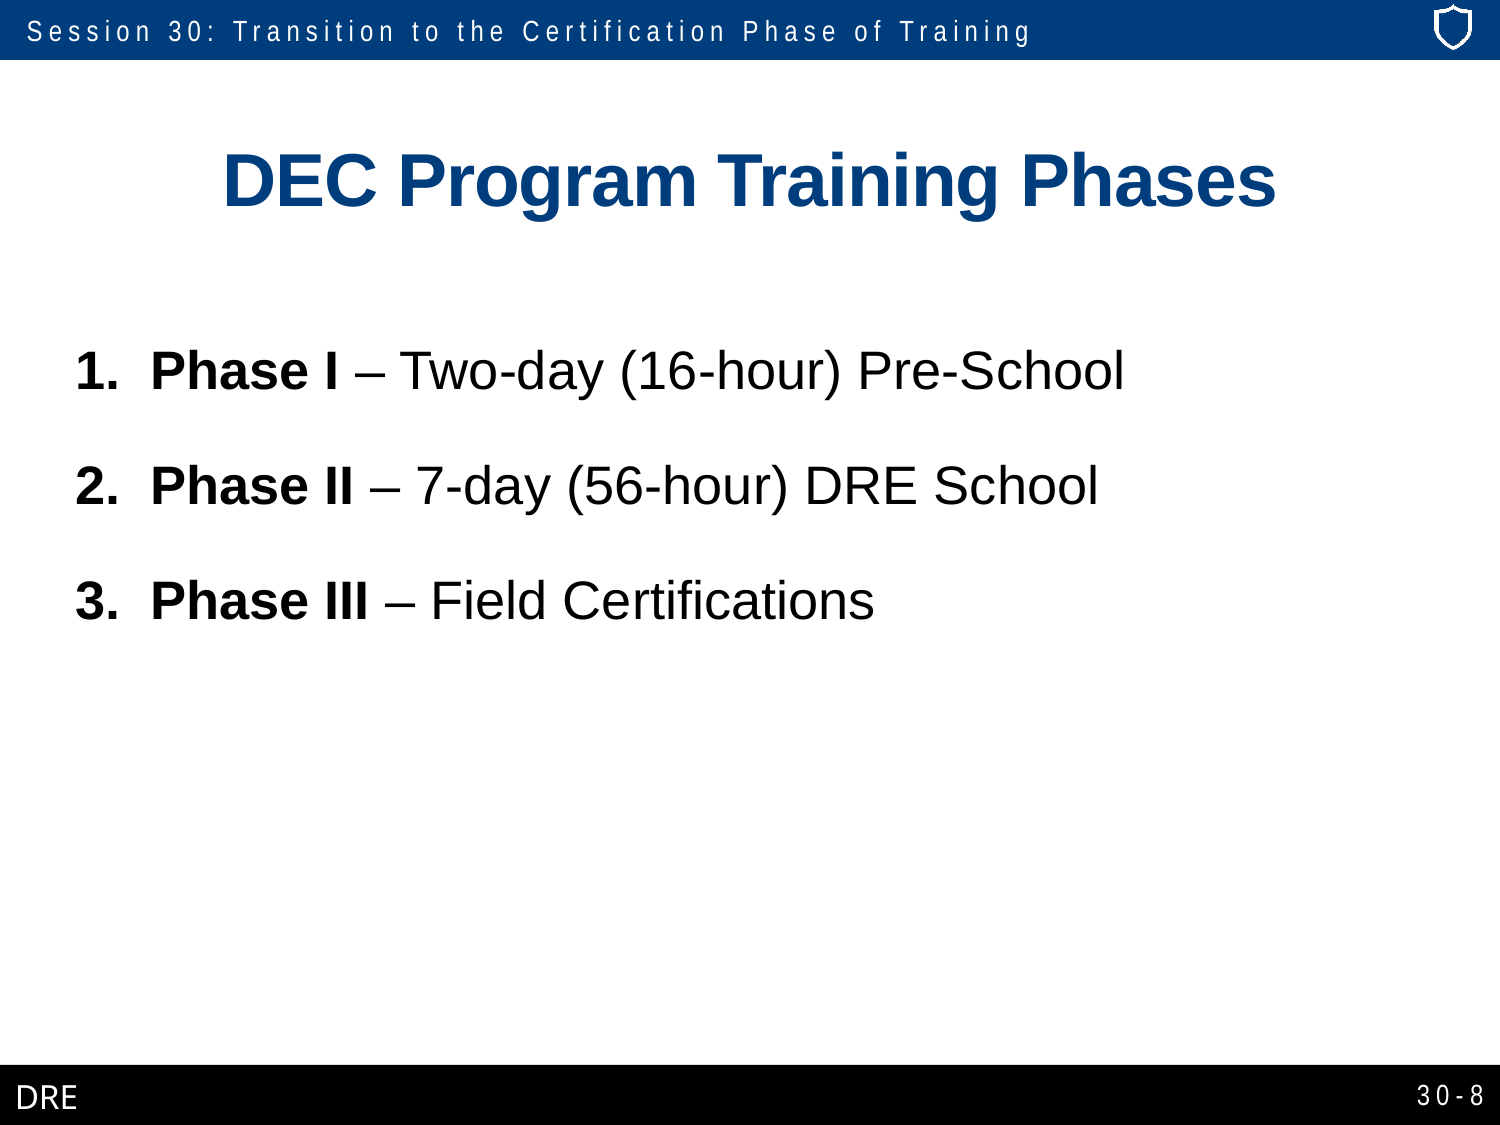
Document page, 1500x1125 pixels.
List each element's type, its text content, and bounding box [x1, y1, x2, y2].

list Phase I – Two-day (16-hour) Pre-School Phase II – 7-day (56-hour) DRE School Phase III – Field Certifications [75, 327, 1429, 1050]
picture [1434, 4, 1472, 50]
title DEC Program Training Phases [50, 86, 1450, 267]
slide_number 30-8 [1218, 1063, 1499, 1124]
